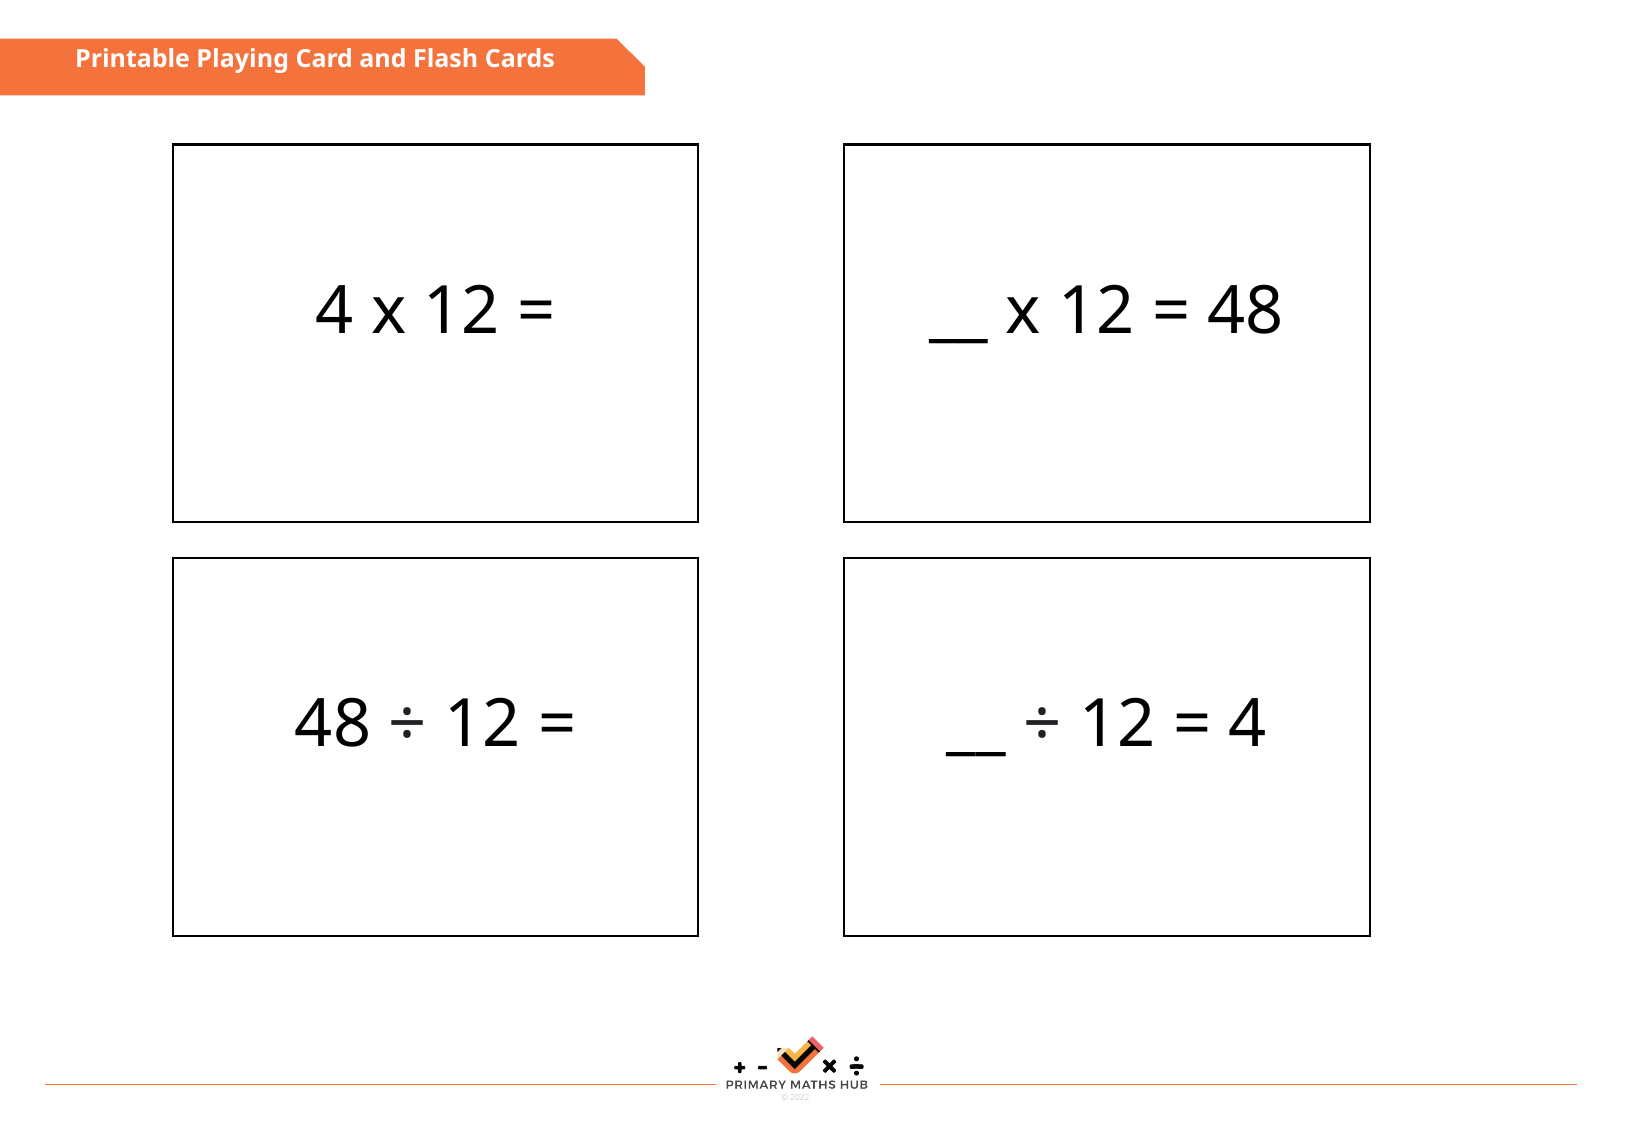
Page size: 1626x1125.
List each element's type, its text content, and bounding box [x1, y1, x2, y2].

text_box __ x 12 = 48 [844, 259, 1370, 355]
text_box [172, 143, 699, 259]
text_box [172, 557, 699, 672]
text_box [843, 143, 1371, 523]
text_box [843, 557, 1371, 937]
picture [722, 1034, 872, 1094]
text_box Printable Playing Card and Flash Cards [0, 37, 646, 97]
text_box [172, 355, 699, 523]
text_box 4 x 12 = [172, 259, 699, 355]
text_box © 2022 [720, 1084, 870, 1110]
text_box __ ÷ 12 = 4 [844, 672, 1370, 768]
text_box [172, 768, 699, 937]
text_box 48 ÷ 12 = [172, 672, 699, 768]
